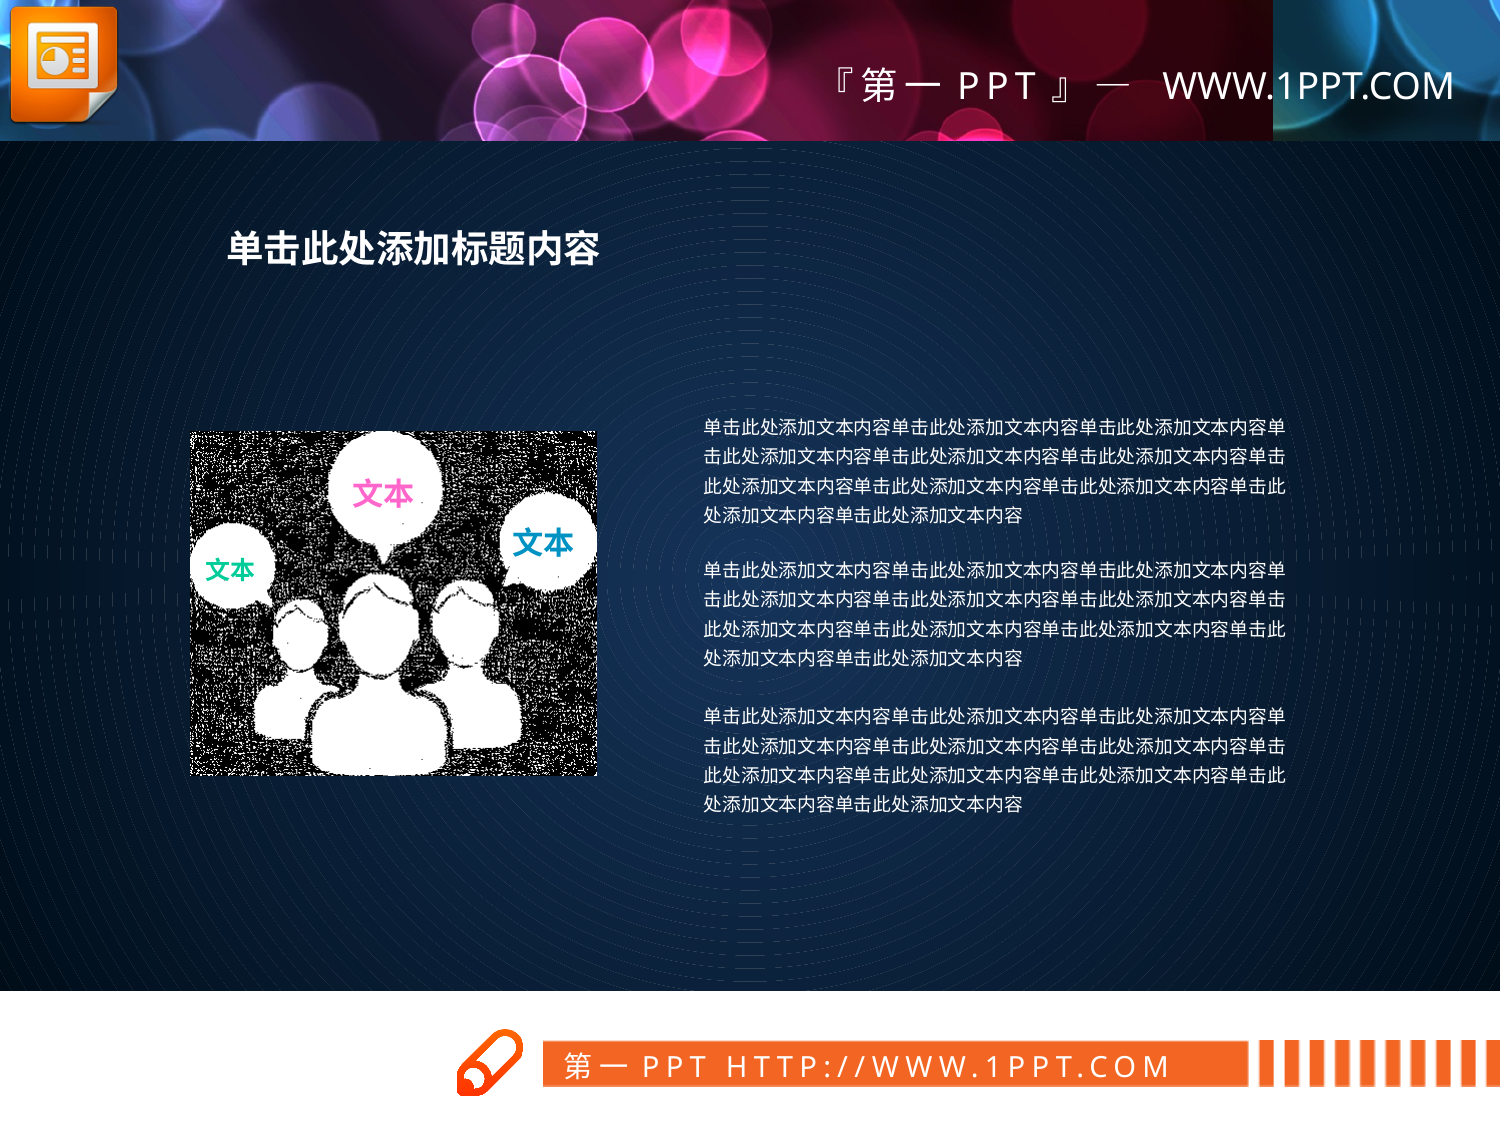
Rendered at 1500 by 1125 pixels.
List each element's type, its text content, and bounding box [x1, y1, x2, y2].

picture [0, 0, 1500, 141]
picture [543, 1040, 1500, 1087]
picture [190, 431, 597, 777]
text_box 单击此处添加文本内容单击此处添加文本内容单击此处添加文本内容单击此处添加文本内容单击此处添加文本内容单击此处添加文本内容单击此处添加文本内容单击此处添加文本内容单击此处添加文本内容单击此处添加文本内容单击此处添加文本内容 [692, 403, 1312, 532]
text_box 单击此处添加文本内容单击此处添加文本内容单击此处添加文本内容单击此处添加文本内容单击此处添加文本内容单击此处添加文本内容单击此处添加文本内容单击此处添加文本内容单击此处添加文本内容单击此处添加文本内容单击此处添加文本内容 [692, 692, 1312, 821]
text_box 单击此处添加文本内容单击此处添加文本内容单击此处添加文本内容单击此处添加文本内容单击此处添加文本内容单击此处添加文本内容单击此处添加文本内容单击此处添加文本内容单击此处添加文本内容单击此处添加文本内容单击此处添加文本内容 [692, 546, 1312, 675]
text_box 单击此处添加标题内容 [194, 219, 633, 276]
